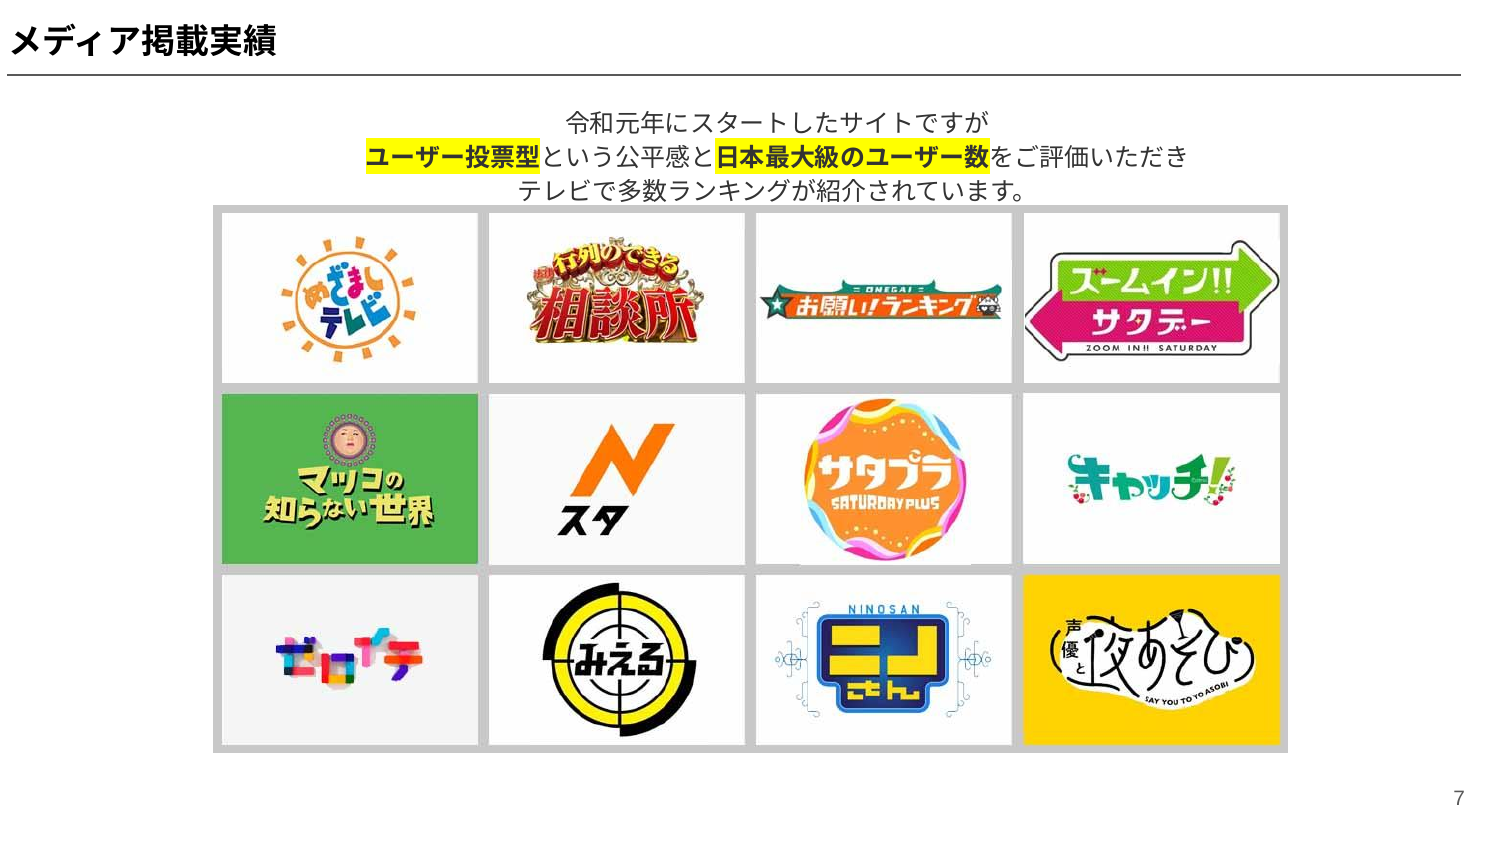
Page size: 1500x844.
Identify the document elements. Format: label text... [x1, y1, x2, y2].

text_box [0, 1, 1500, 105]
title メディア掲載実績 [0, 0, 944, 75]
text_box 令和元年にスタートしたサイトですが ユーザー投票型という公平感と日本最大級のユーザー数をご評価いただき テレビで多数ランキングが紹介されています。 [315, 87, 1241, 203]
picture [213, 204, 1289, 753]
slide_number ‹#› [1389, 764, 1480, 830]
